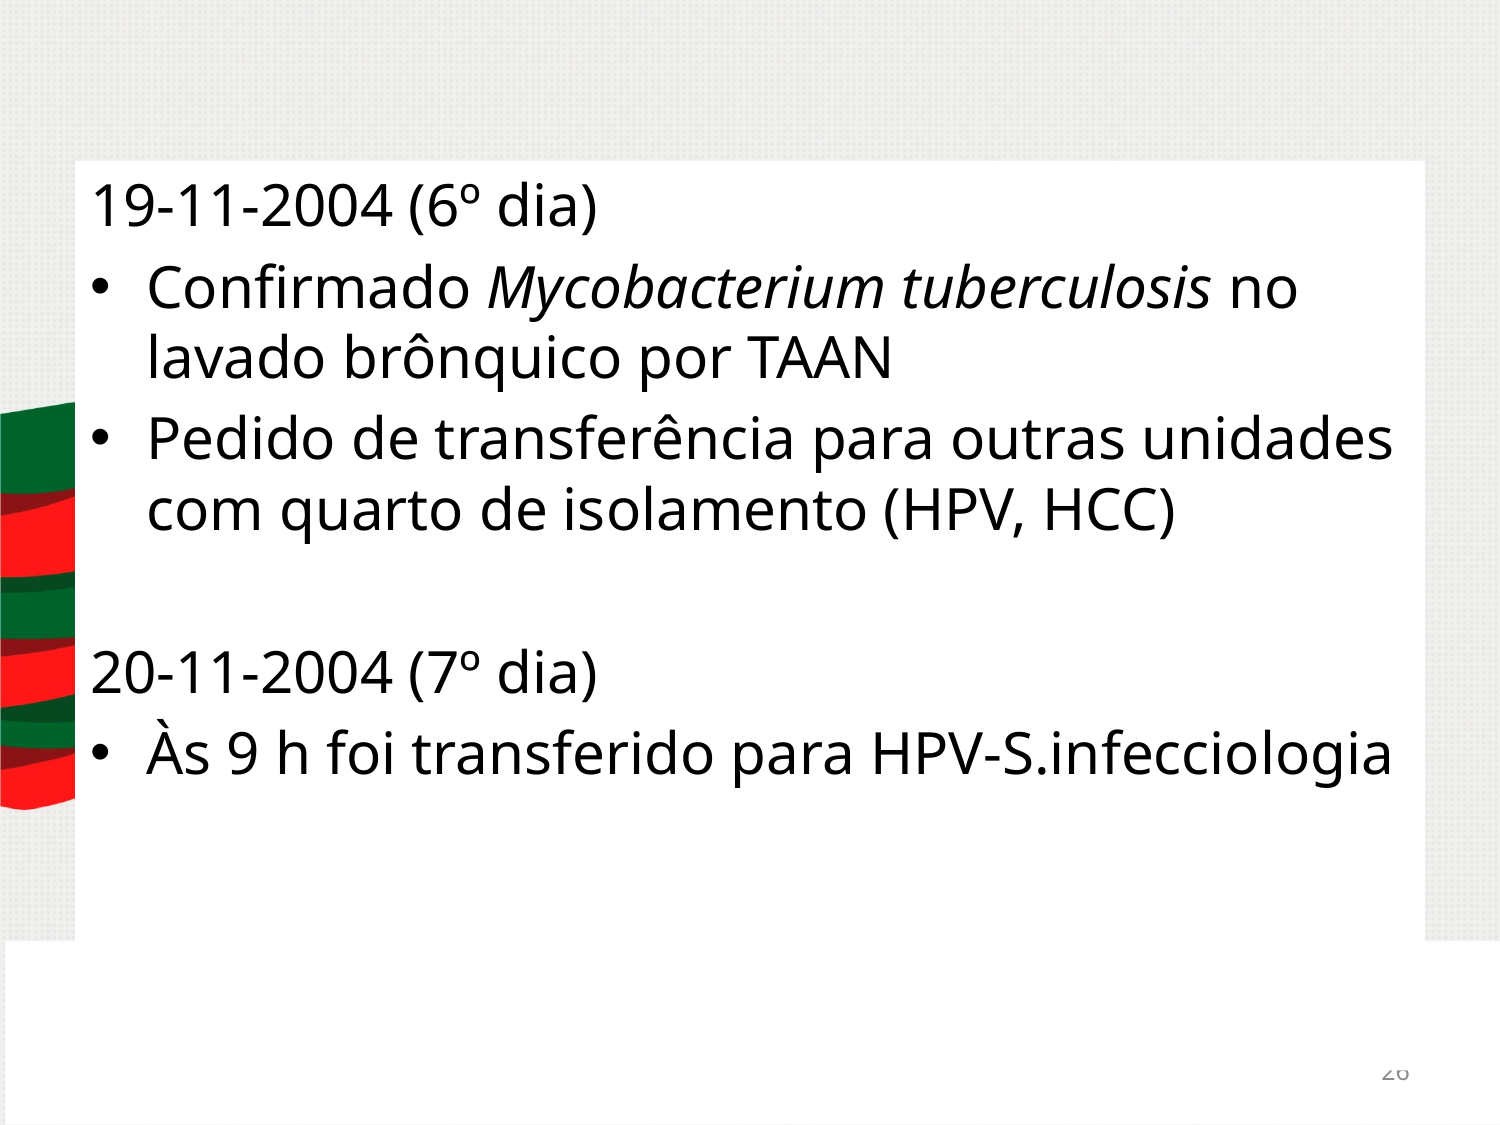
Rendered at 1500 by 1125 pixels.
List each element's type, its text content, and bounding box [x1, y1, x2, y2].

slide_number 26 [1074, 1071, 1425, 1103]
picture [0, 0, 1500, 1125]
list 19-11-2004 (6º dia) Confirmado Mycobacterium tuberculosis no lavado brônquico por TAAN Pedido de transferência para outras unidades com quarto de isolamento (HPV, HCC) 20-11-2004 (7º dia) Às 9 h foi transferido para HPV-S.infecciologia [74, 160, 1426, 1071]
